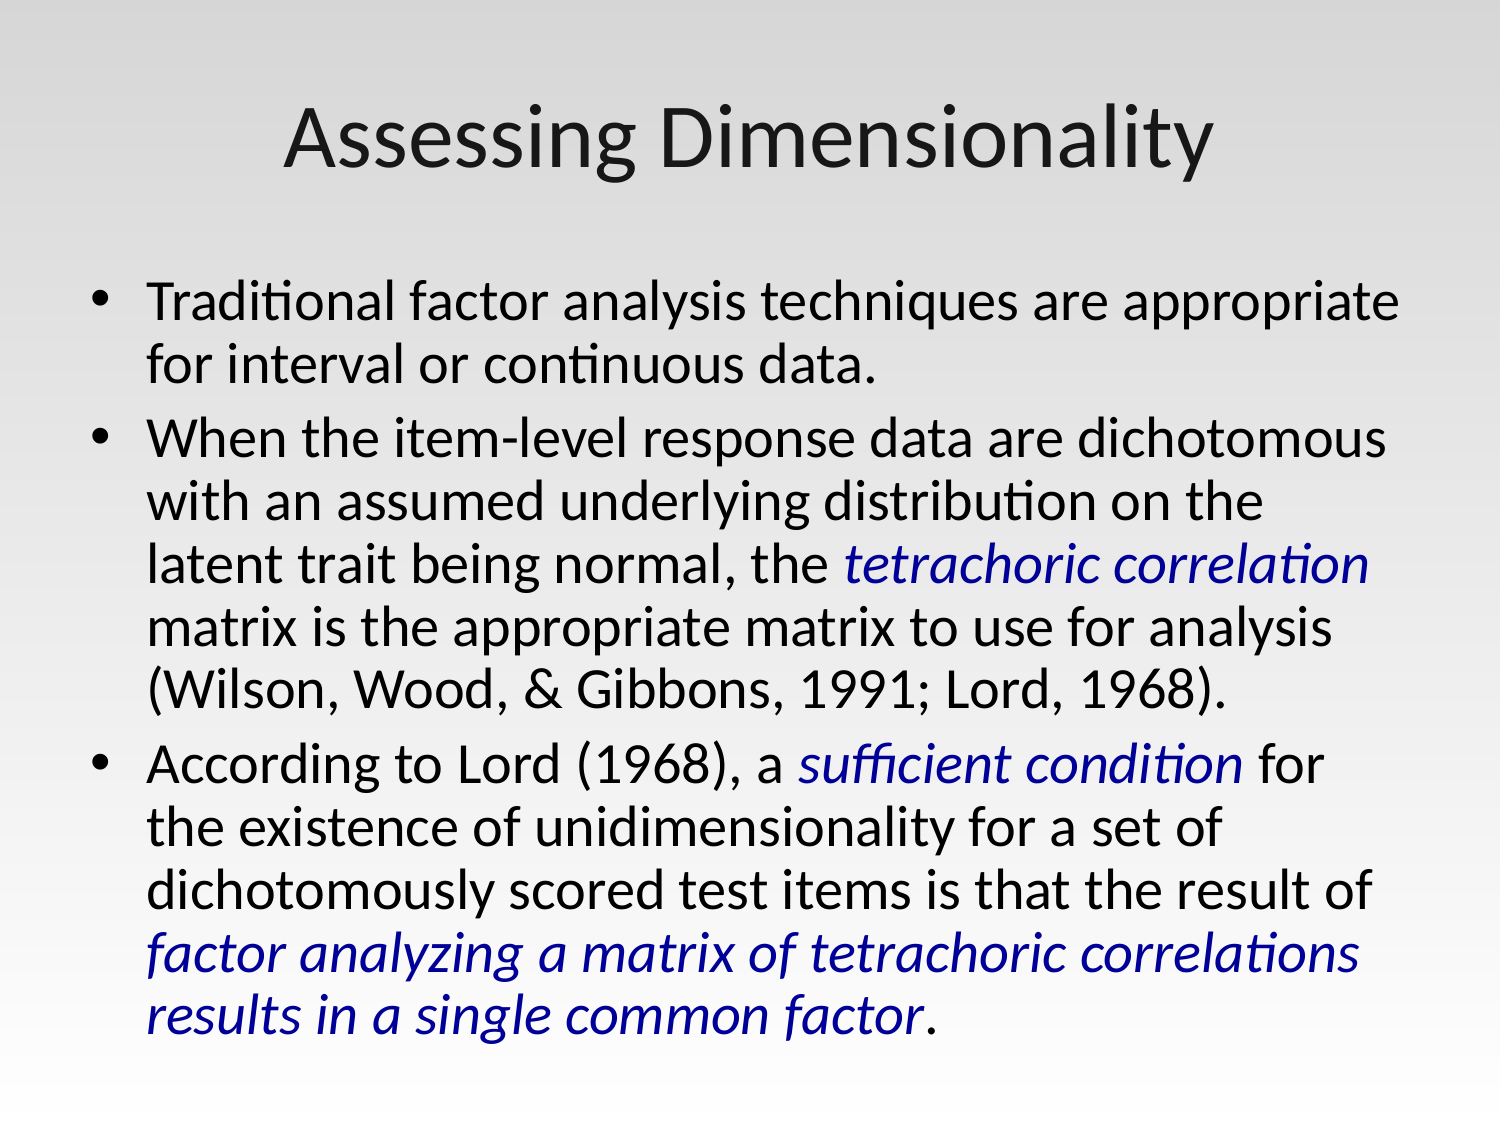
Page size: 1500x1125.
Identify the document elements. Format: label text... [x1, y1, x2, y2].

list Traditional factor analysis techniques are appropriate for interval or continuous data. When the item-level response data are dichotomous with an assumed underlying distribution on the latent trait being normal, the tetrachoric correlation matrix is the appropriate matrix to use for analysis (Wilson, Wood, & Gibbons, 1991; Lord, 1968). According to Lord (1968), a sufficient condition for the existence of unidimensionality for a set of dichotomously scored test items is that the result of factor analyzing a matrix of tetrachoric correlations results in a single common factor. [75, 262, 1425, 1063]
title Assessing Dimensionality [75, 37, 1425, 225]
